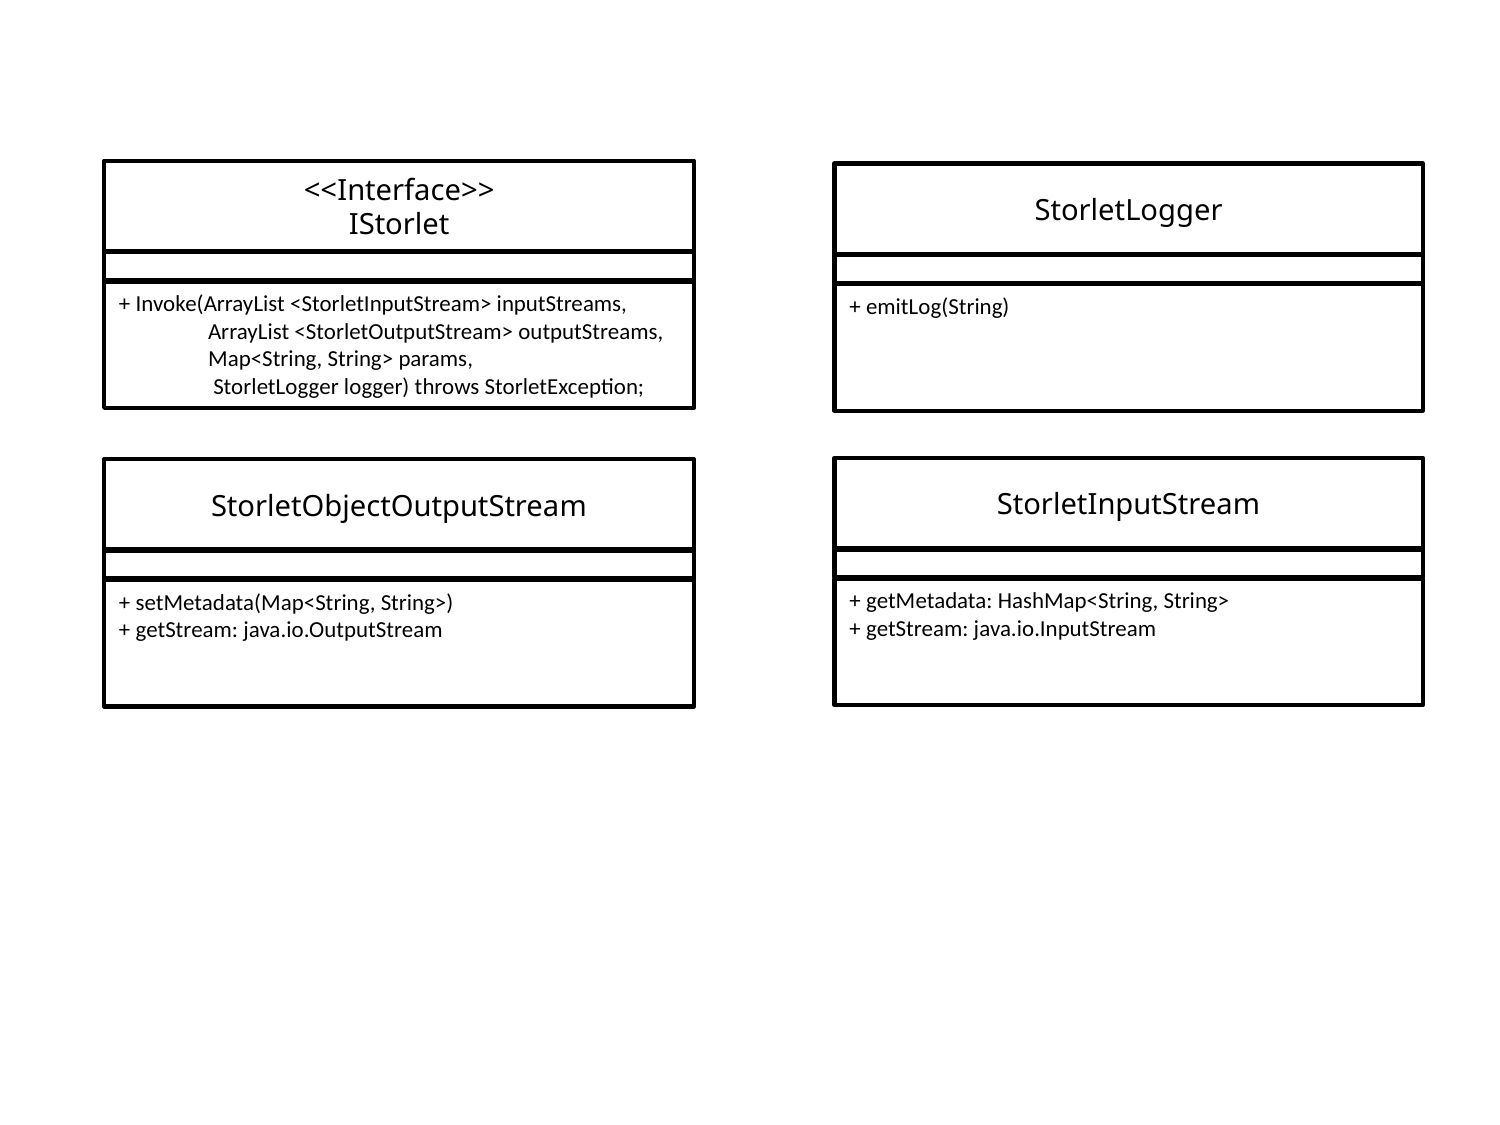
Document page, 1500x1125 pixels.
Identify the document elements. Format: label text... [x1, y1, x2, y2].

text_box [102, 250, 696, 282]
text_box + emitLog(String) [832, 285, 1425, 413]
text_box + getMetadata: HashMap<String, String> + getStream: java.io.InputStream [832, 579, 1425, 707]
text_box [832, 547, 1425, 579]
text_box + setMetadata(Map<String, String>) + getStream: java.io.OutputStream [102, 581, 696, 709]
text_box <<Interface>> IStorlet [102, 159, 696, 250]
text_box StorletLogger [832, 161, 1425, 253]
text_box [832, 253, 1425, 285]
text_box StorletObjectOutputStream [102, 457, 696, 549]
text_box StorletInputStream [832, 456, 1425, 547]
text_box [102, 549, 696, 581]
text_box + Invoke(ArrayList <StorletInputStream> inputStreams, ArrayList <StorletOutputStream> outputStreams, Map<String, String> params, StorletLogger logger) throws StorletException; [102, 282, 696, 410]
